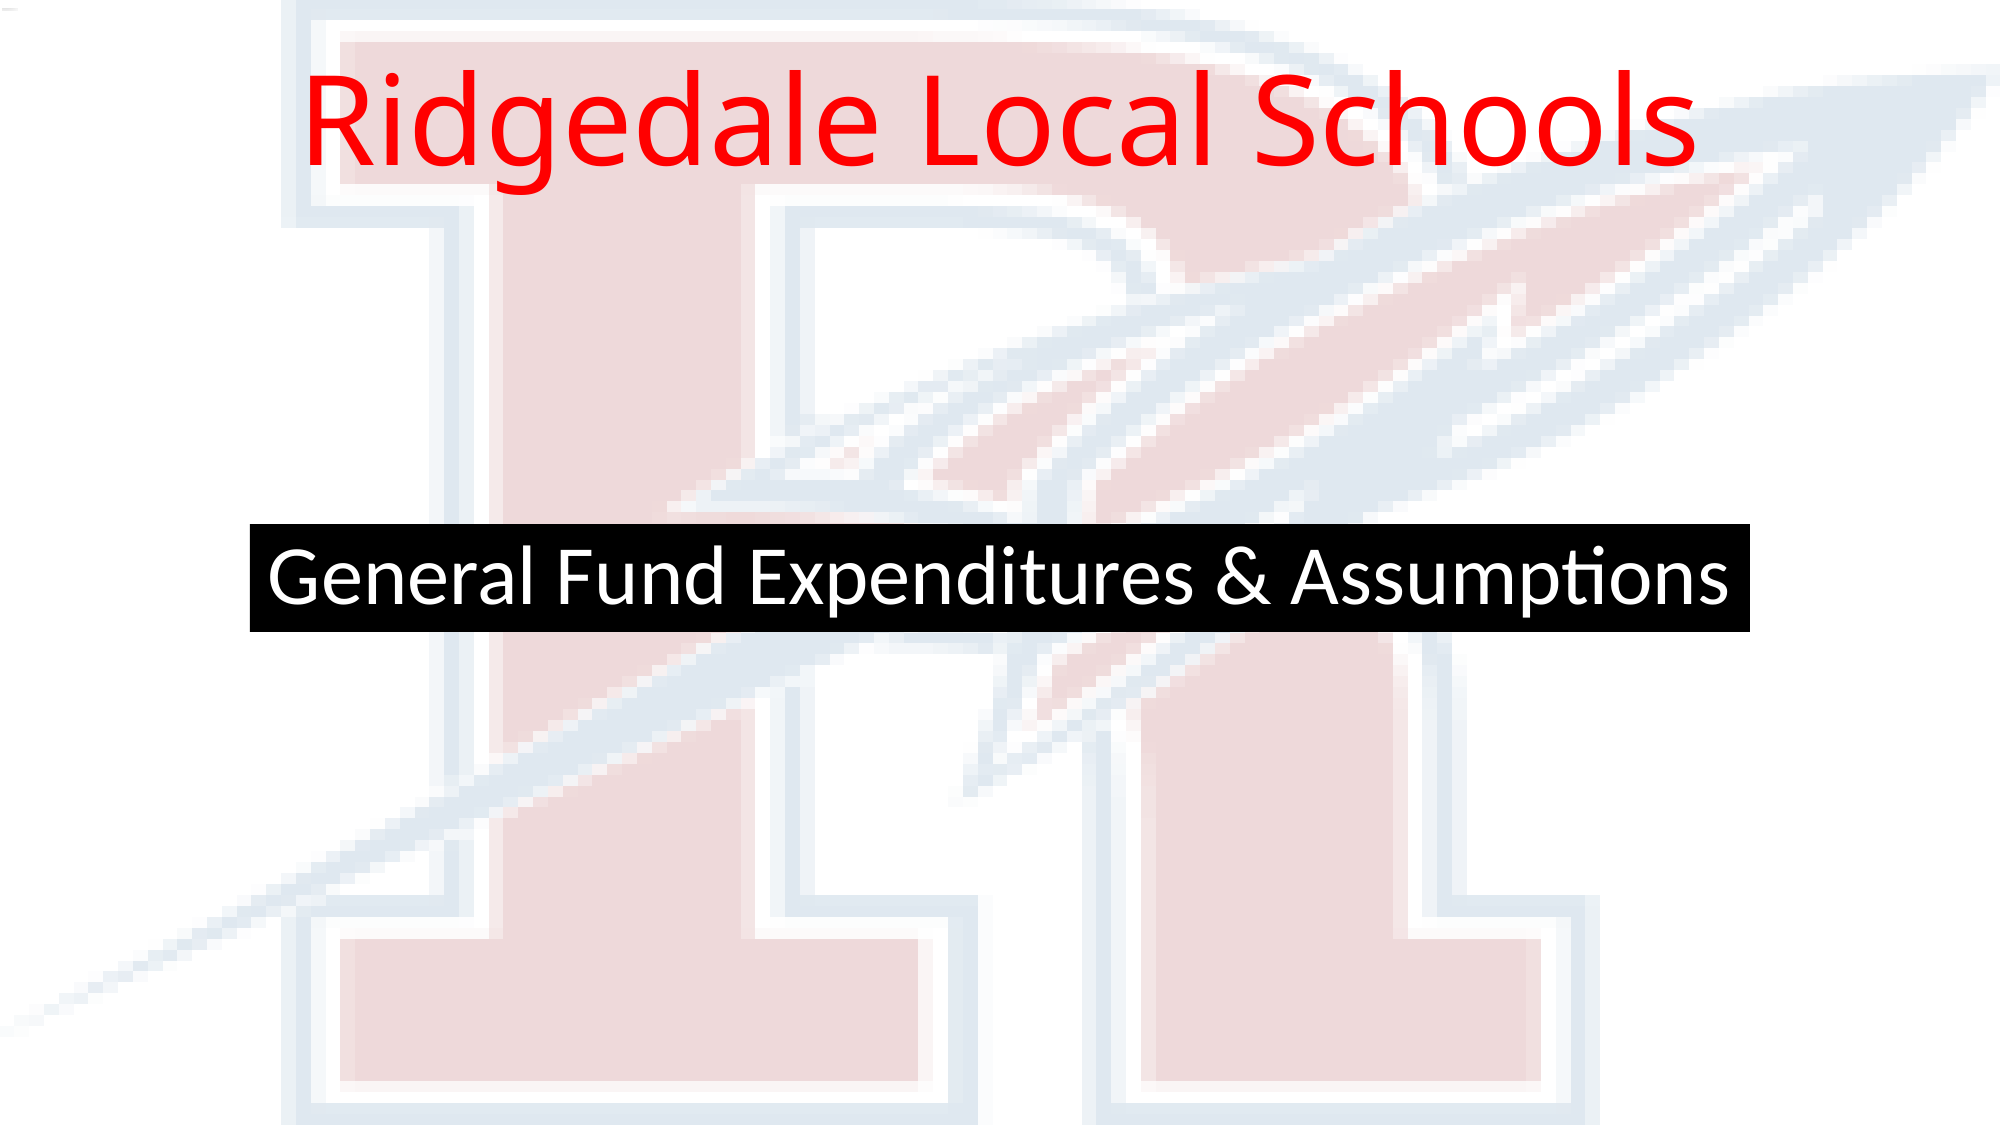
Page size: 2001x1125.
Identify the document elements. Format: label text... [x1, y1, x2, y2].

title Ridgedale Local Schools [249, 41, 1750, 200]
subtitle General Fund Expenditures & Assumptions [249, 524, 1750, 632]
